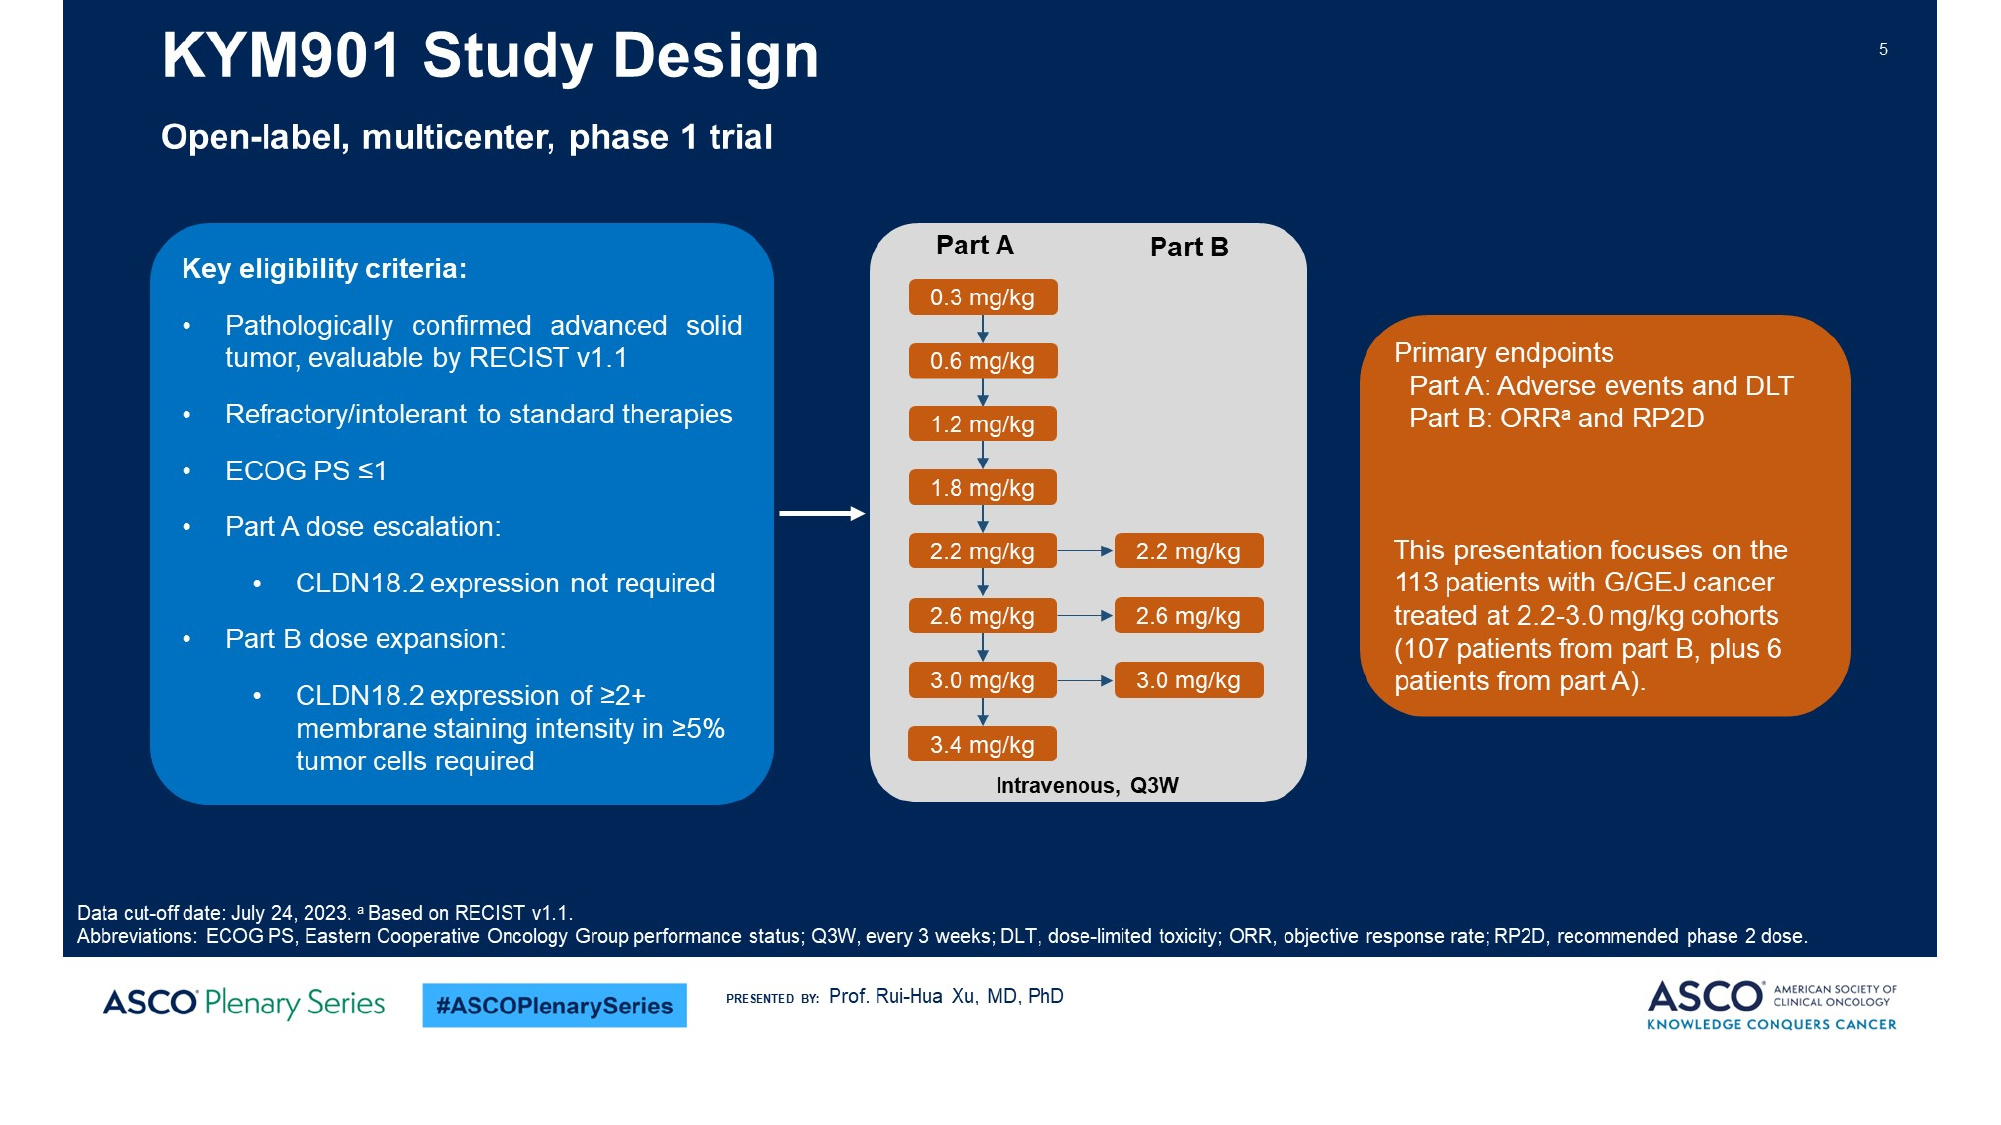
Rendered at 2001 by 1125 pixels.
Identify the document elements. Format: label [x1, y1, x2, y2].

picture [63, 0, 1937, 1054]
